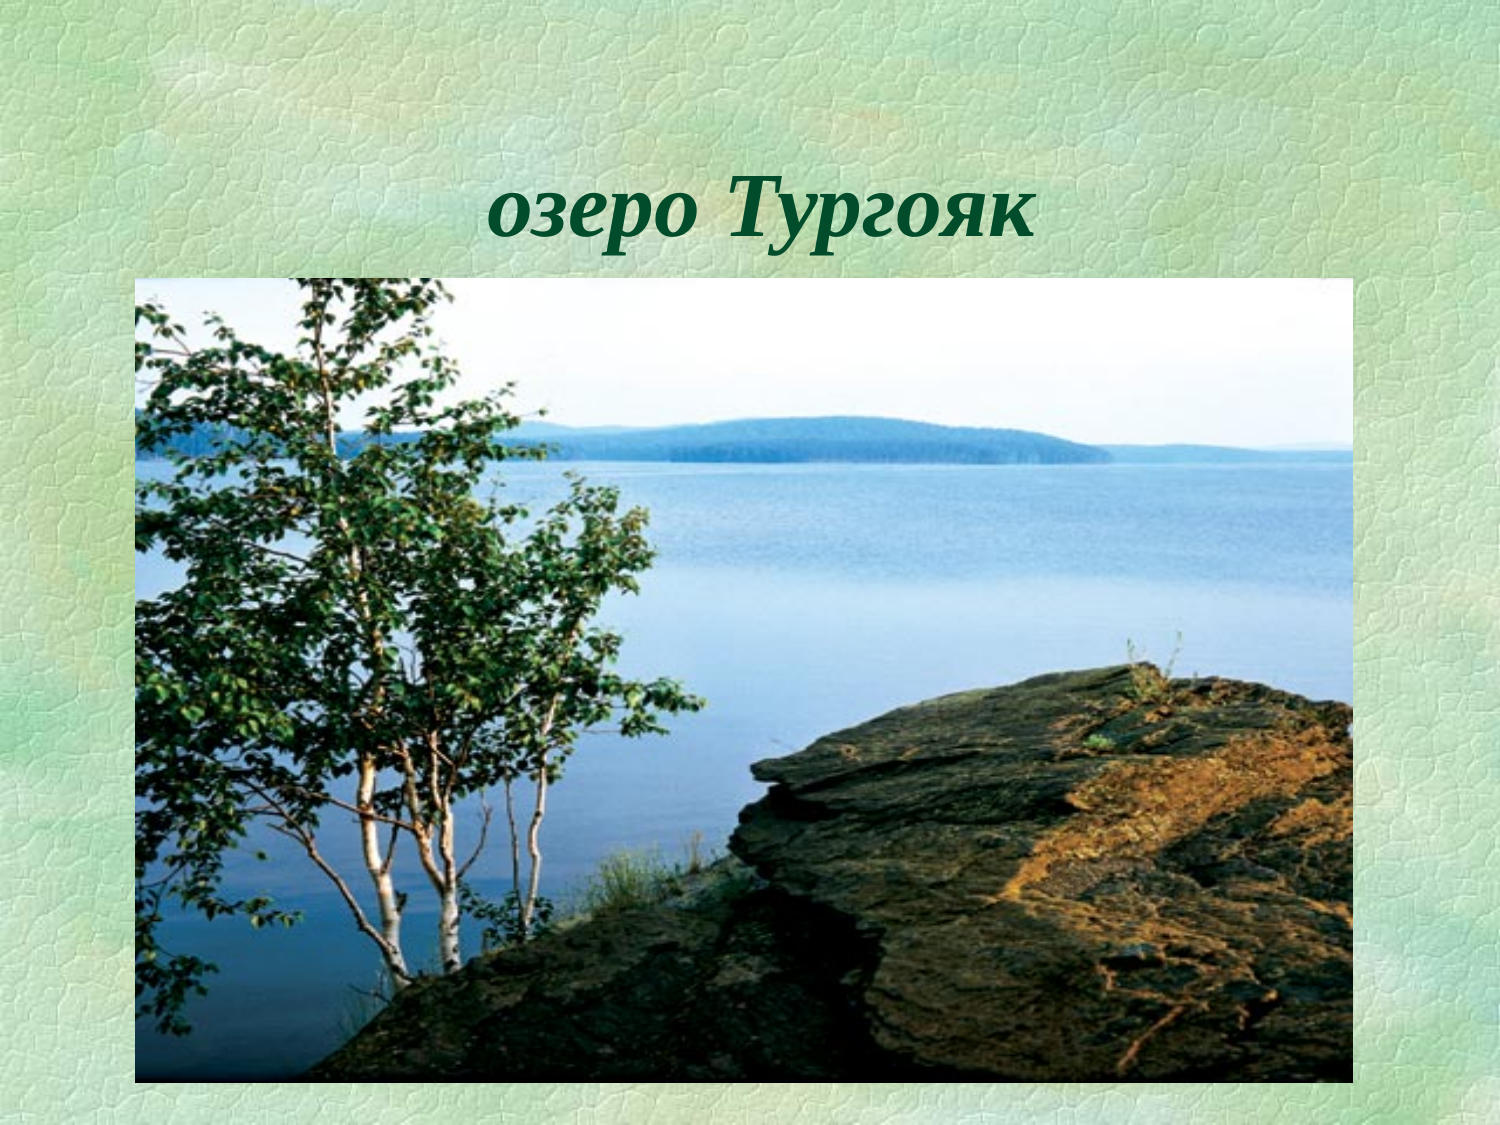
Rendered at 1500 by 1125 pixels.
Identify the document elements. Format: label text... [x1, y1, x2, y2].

title озеро Тургояк [112, 74, 1388, 263]
picture [0, 0, 1500, 1125]
